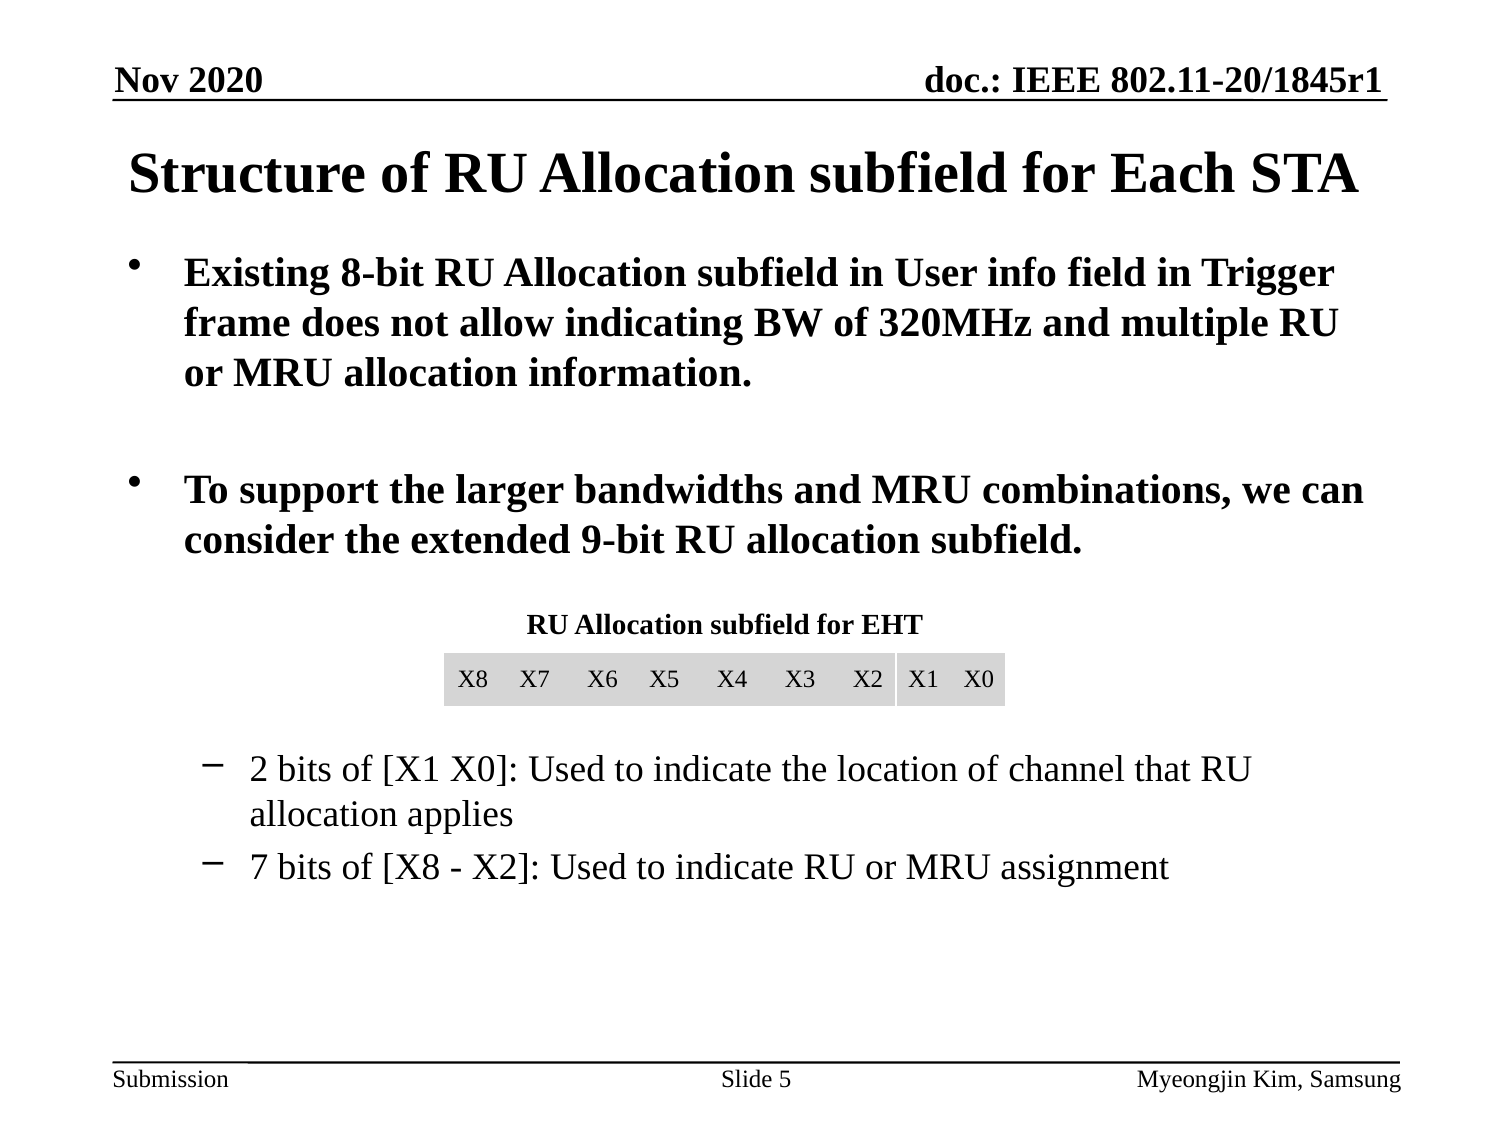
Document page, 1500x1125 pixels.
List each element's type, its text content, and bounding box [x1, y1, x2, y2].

table_header [444, 700, 895, 706]
title Structure of RU Allocation subfield for Each STA [112, 112, 1388, 226]
text_box X8 X7 X6 X5 X4 X3 X2 X1 X0 [443, 655, 1038, 700]
footer Myeongjin Kim, Samsung [1130, 1061, 1402, 1093]
slide_number Slide 5 [712, 1061, 800, 1093]
table_header [897, 700, 1005, 706]
text_box RU Allocation subfield for EHT [448, 597, 1002, 648]
list Existing 8-bit RU Allocation subfield in User info field in Trigger frame does not allow indicating BW of 320MHz and multiple RU or MRU allocation information. To support the larger bandwidths and MRU combinations, we can consider the extended 9-bit RU allocation subfield. 2 bits of [X1 X0]: Used to indicate the location of channel that RU allocation applies 7 bits of [X8 - X2]: Used to indicate RU or MRU assignment [112, 237, 1388, 1001]
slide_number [114, 54, 309, 101]
